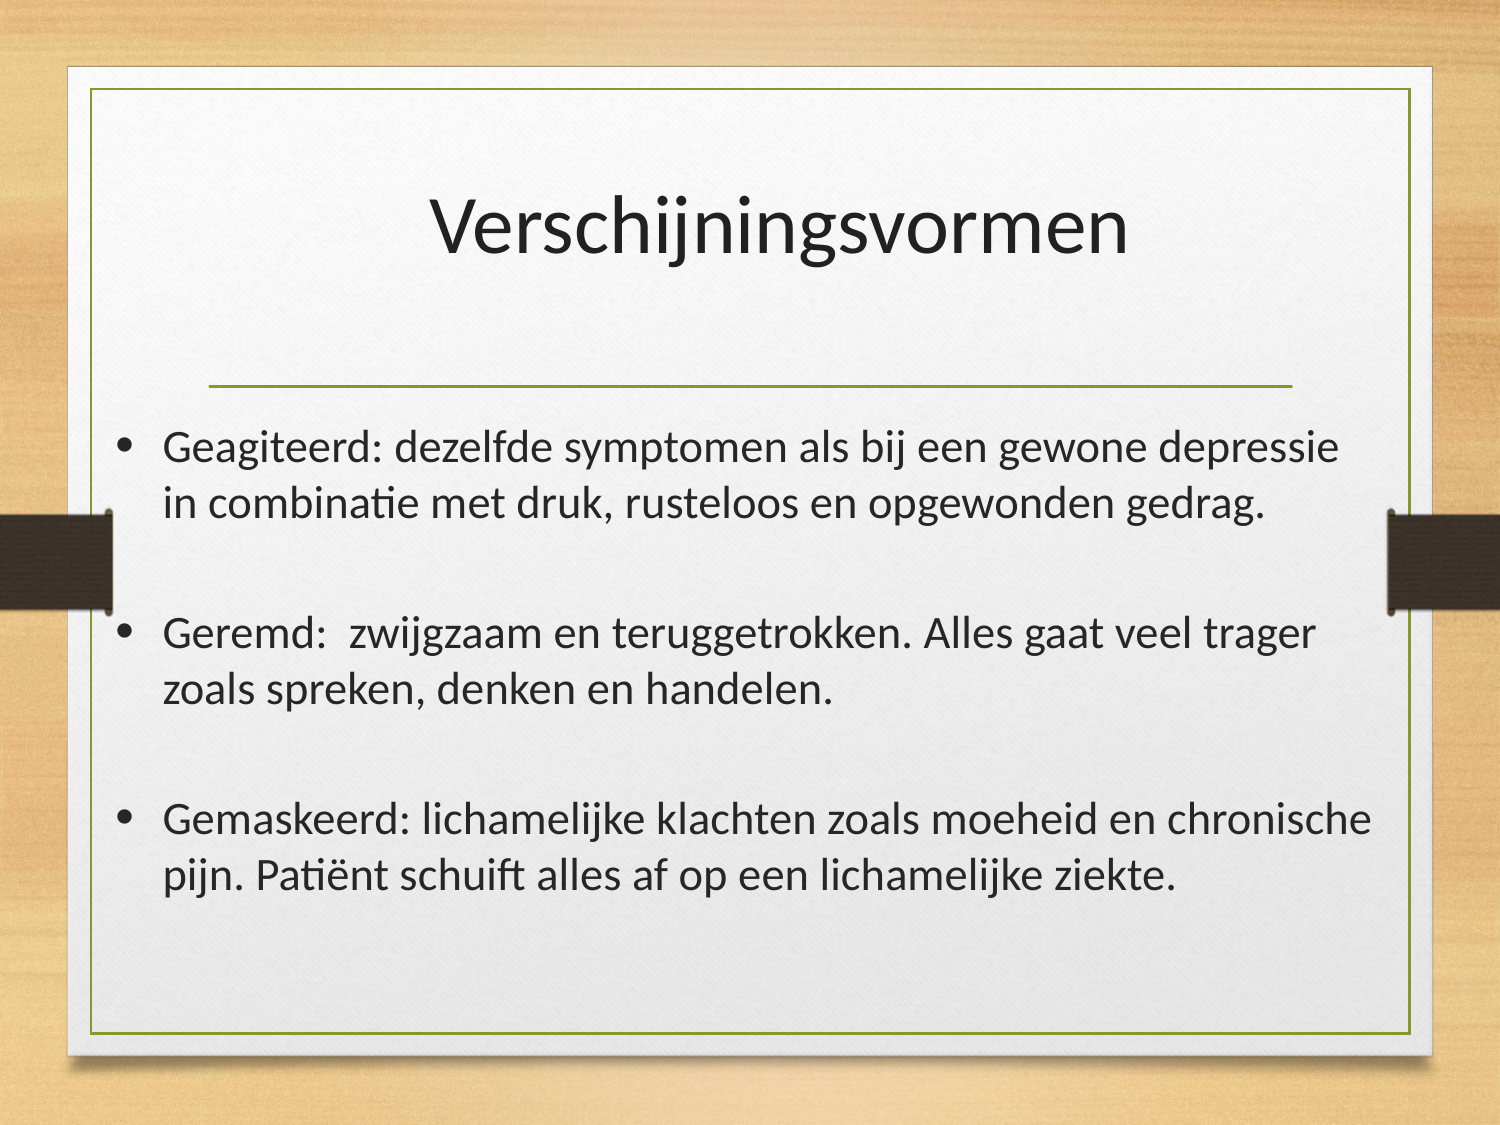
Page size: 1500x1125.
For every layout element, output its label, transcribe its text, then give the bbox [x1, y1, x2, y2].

picture [0, 0, 1500, 1125]
list Geagiteerd: dezelfde symptomen als bij een gewone depressie in combinatie met druk, rusteloos en opgewonden gedrag. Geremd: zwijgzaam en teruggetrokken. Alles gaat veel trager zoals spreken, denken en handelen. Gemaskeerd: lichamelijke klachten zoals moeheid en chronische pijn. Patiënt schuift alles af op een lichamelijke ziekte. [100, 408, 1400, 988]
title Verschijningsvormen [222, 113, 1338, 328]
